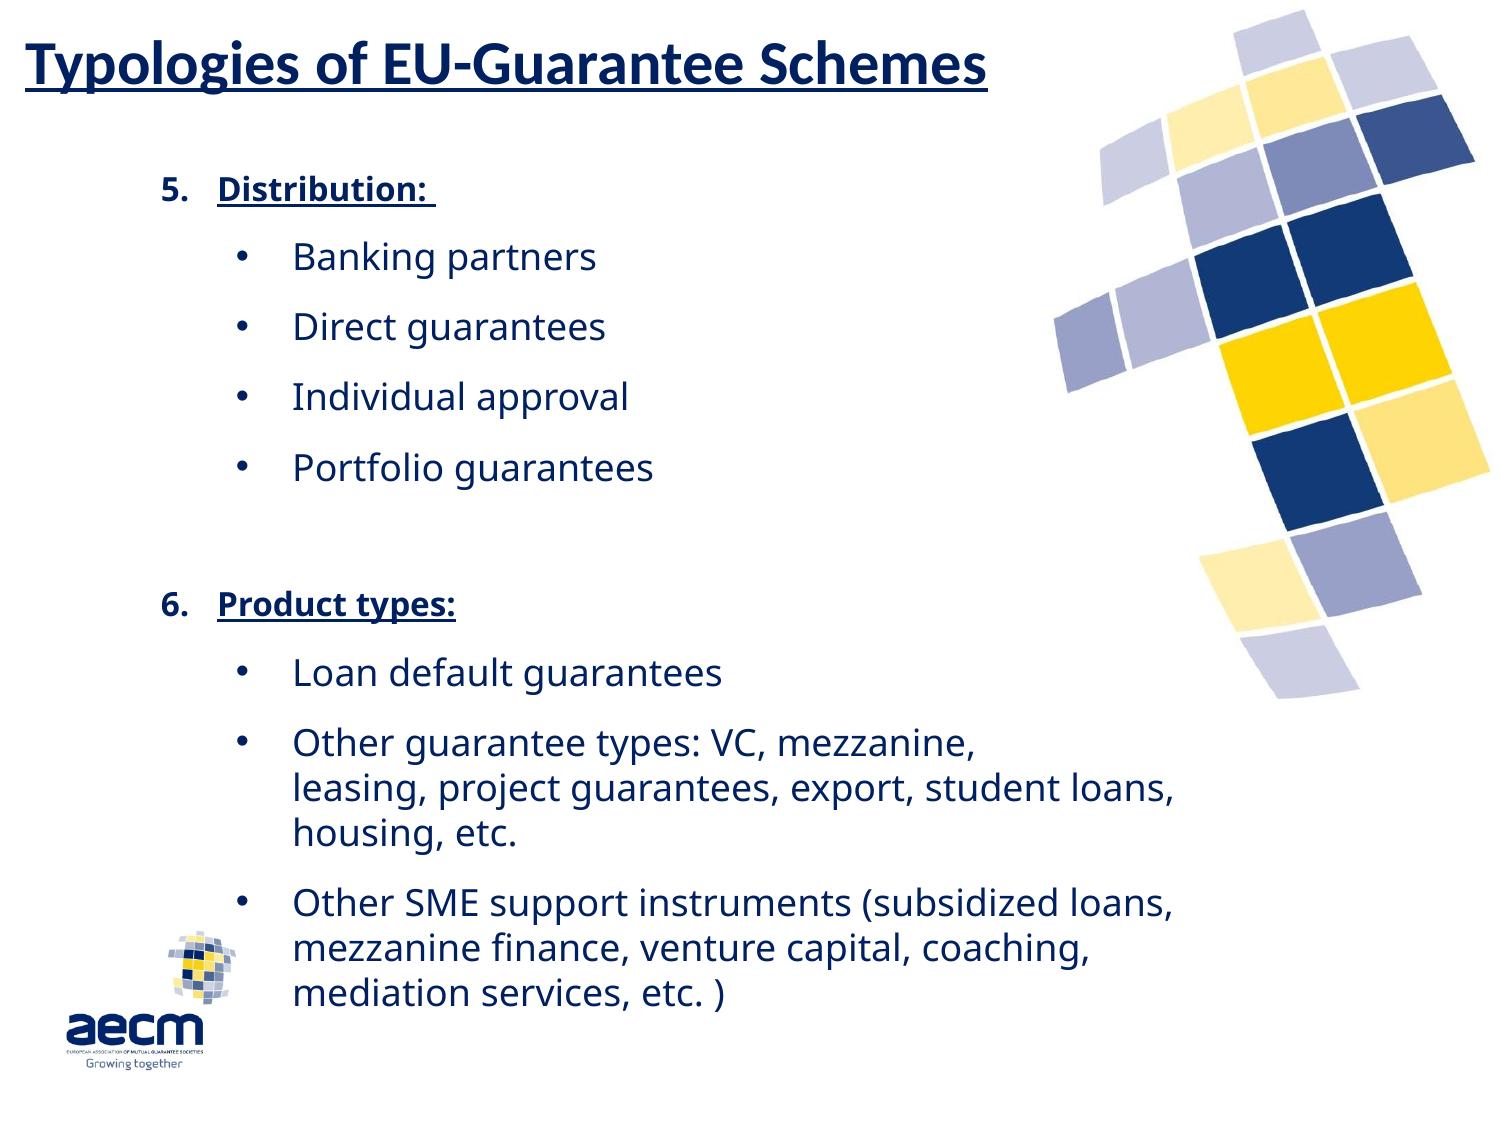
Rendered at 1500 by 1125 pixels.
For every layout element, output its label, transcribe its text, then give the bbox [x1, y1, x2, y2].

picture [1045, 0, 1499, 709]
subtitle Distribution: Banking partners Direct guarantees Individual approval Portfolio guarantees Product types: Loan default guarantees Other guarantee types: VC, mezzanine, leasing, project guarantees, export, student loans, housing, etc. Other SME support instruments (subsidized loans, mezzanine finance, venture capital, coaching, mediation services, etc. ) [246, 951, 1235, 1007]
subtitle Distribution: Banking partners Direct guarantees Individual approval Portfolio guarantees Product types: Loan default guarantees Other guarantee types: VC, mezzanine, leasing, project guarantees, export, student loans, housing, etc. Other SME support instruments (subsidized loans, mezzanine finance, venture capital, coaching, mediation services, etc. ) [70, 160, 1039, 927]
text_box [171, 231, 1289, 951]
picture [60, 928, 243, 1072]
title Typologies of EU-Guarantee Schemes [10, 0, 1042, 140]
